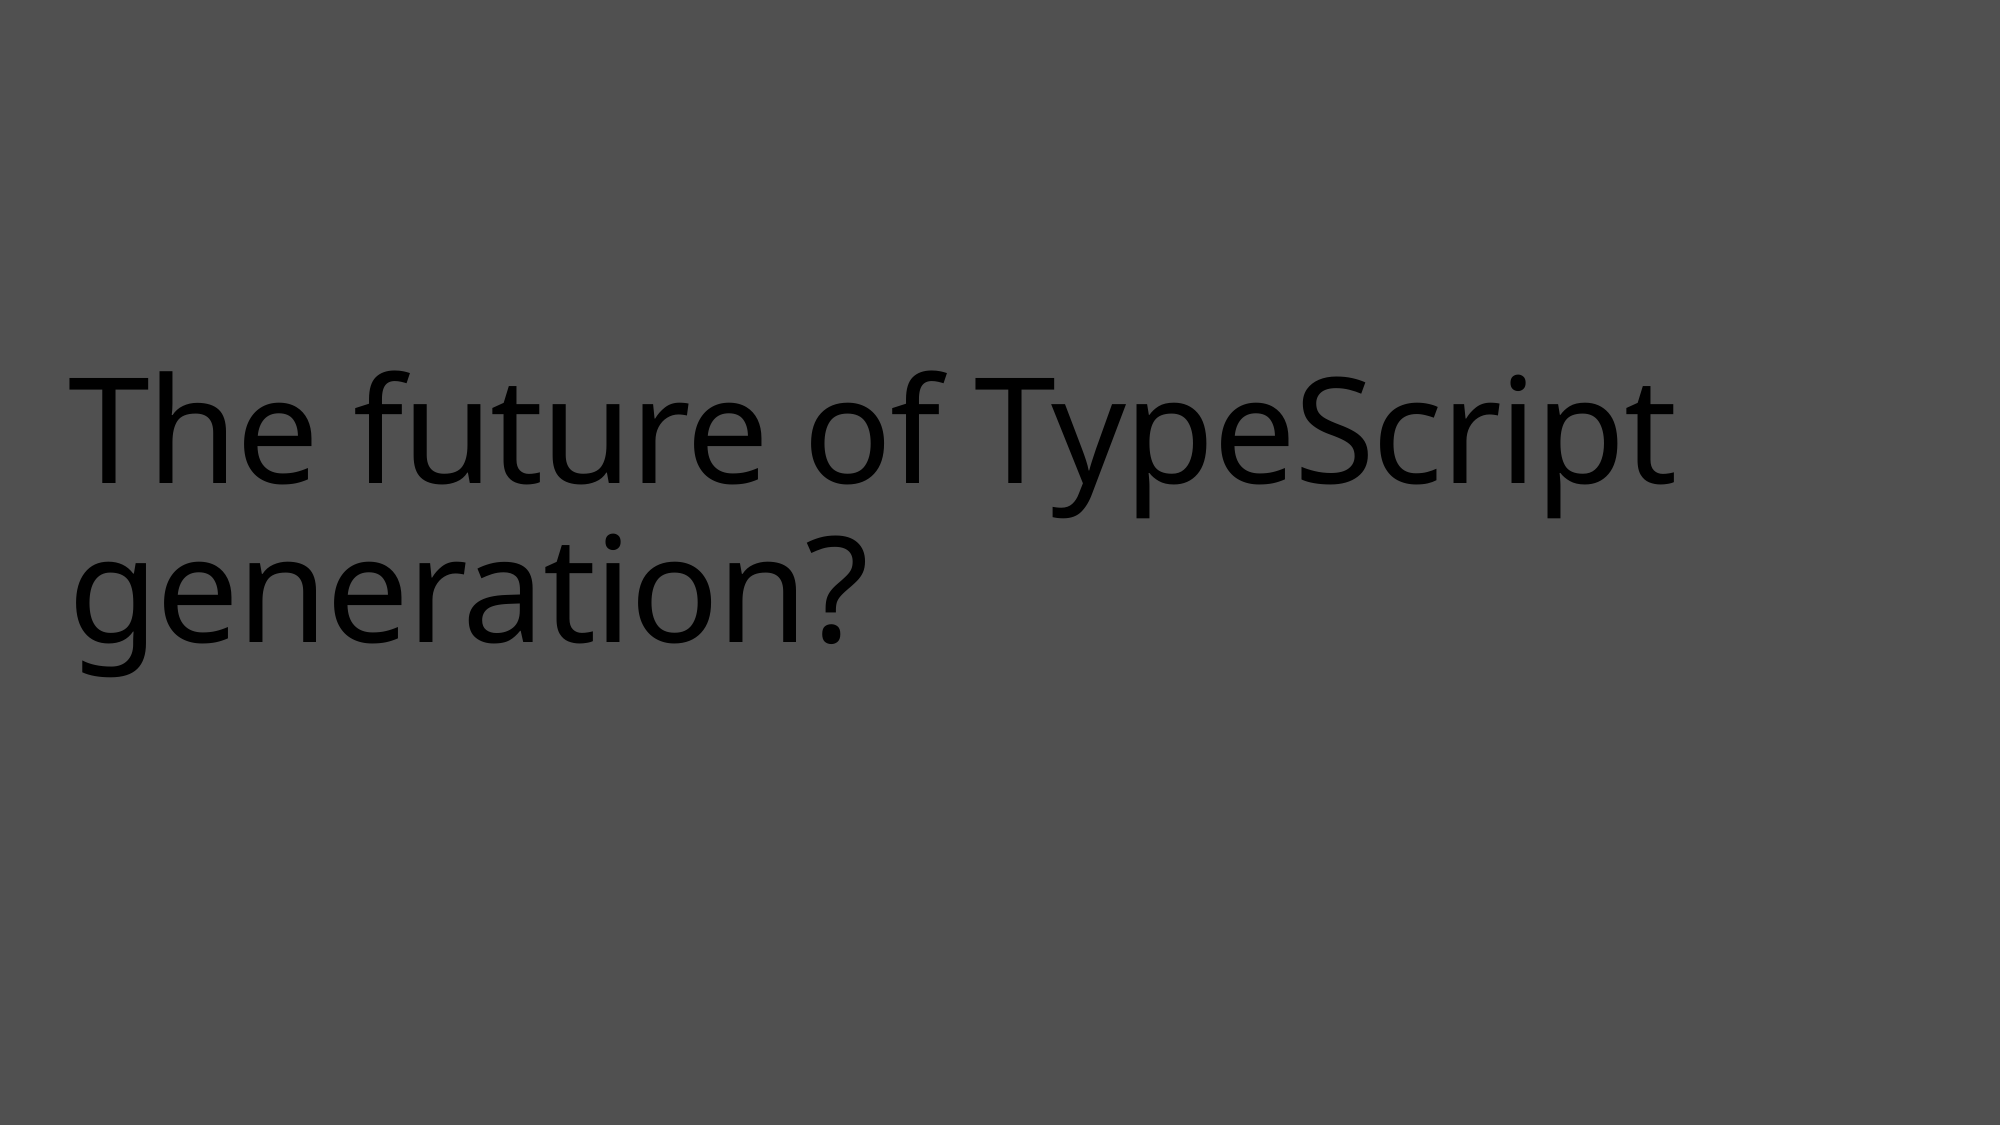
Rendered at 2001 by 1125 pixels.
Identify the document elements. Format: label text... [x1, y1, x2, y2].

title The future of TypeScript generation? [44, 341, 1956, 693]
